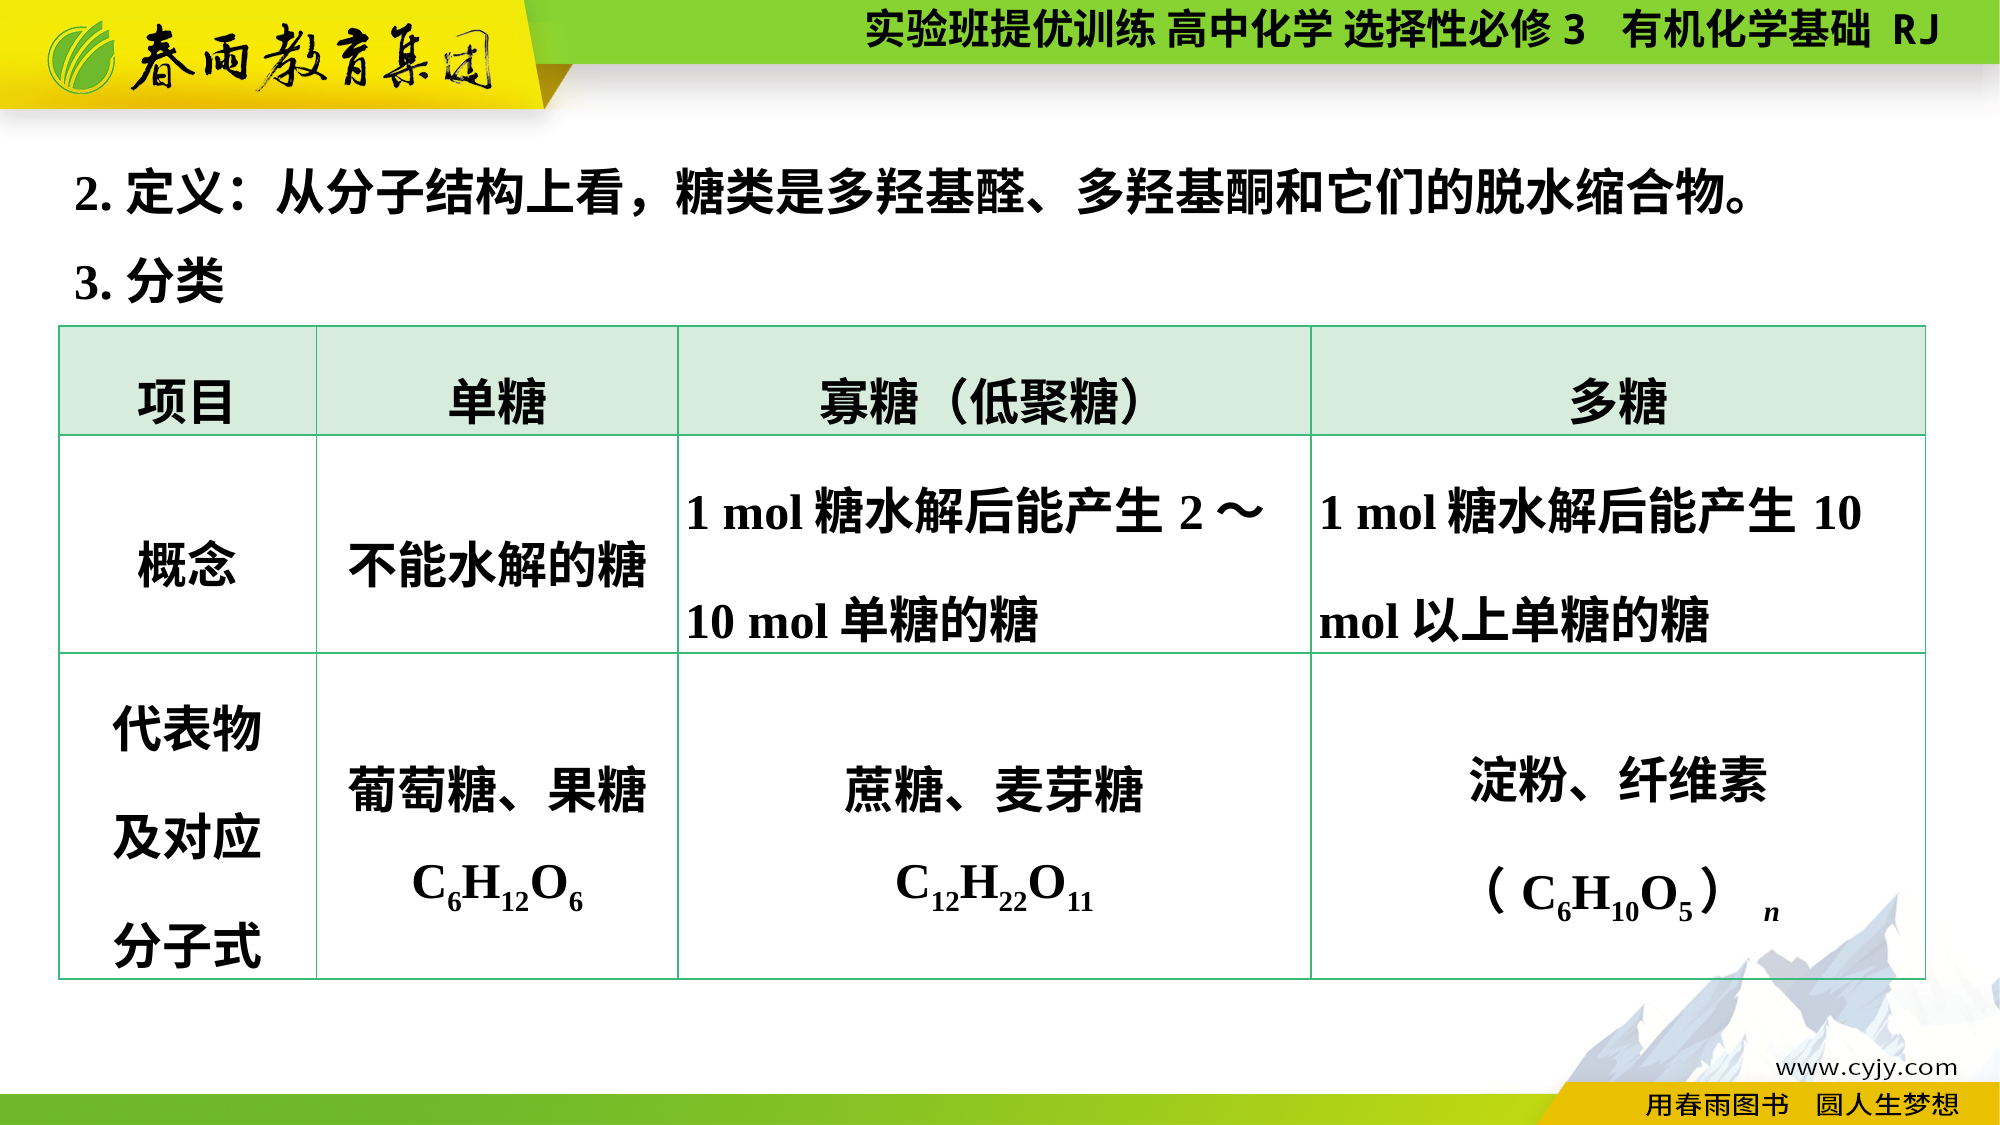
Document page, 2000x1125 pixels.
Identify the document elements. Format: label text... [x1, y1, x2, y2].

table_cell 蔗糖、麦芽糖 C12H22O11 [679, 654, 1310, 978]
picture [0, 0, 2000, 1125]
list 2.定义：从分子结构上看，糖类是多羟基醛、多羟基酮和它们的脱水缩合物。 3.分类 [59, 122, 1944, 308]
table_cell 1 mol糖水解后能产生10 mol以上单糖的糖 [1312, 436, 1925, 652]
table_header 项目 [60, 327, 316, 434]
table_cell 不能水解的糖 [317, 436, 677, 652]
table_cell 淀粉、纤维素 （C6H10O5）n [1312, 654, 1925, 978]
table_header 单糖 [317, 327, 677, 434]
table_cell 代表物 及对应 分子式 [60, 654, 316, 978]
table_header 多糖 [1312, 327, 1925, 434]
table_cell 1 mol糖水解后能产生2～10 mol单糖的糖 [679, 436, 1310, 652]
table_cell 葡萄糖、果糖 C6H12O6 [317, 654, 677, 978]
table_header 寡糖（低聚糖） [679, 327, 1310, 434]
table_cell 概念 [60, 436, 316, 652]
